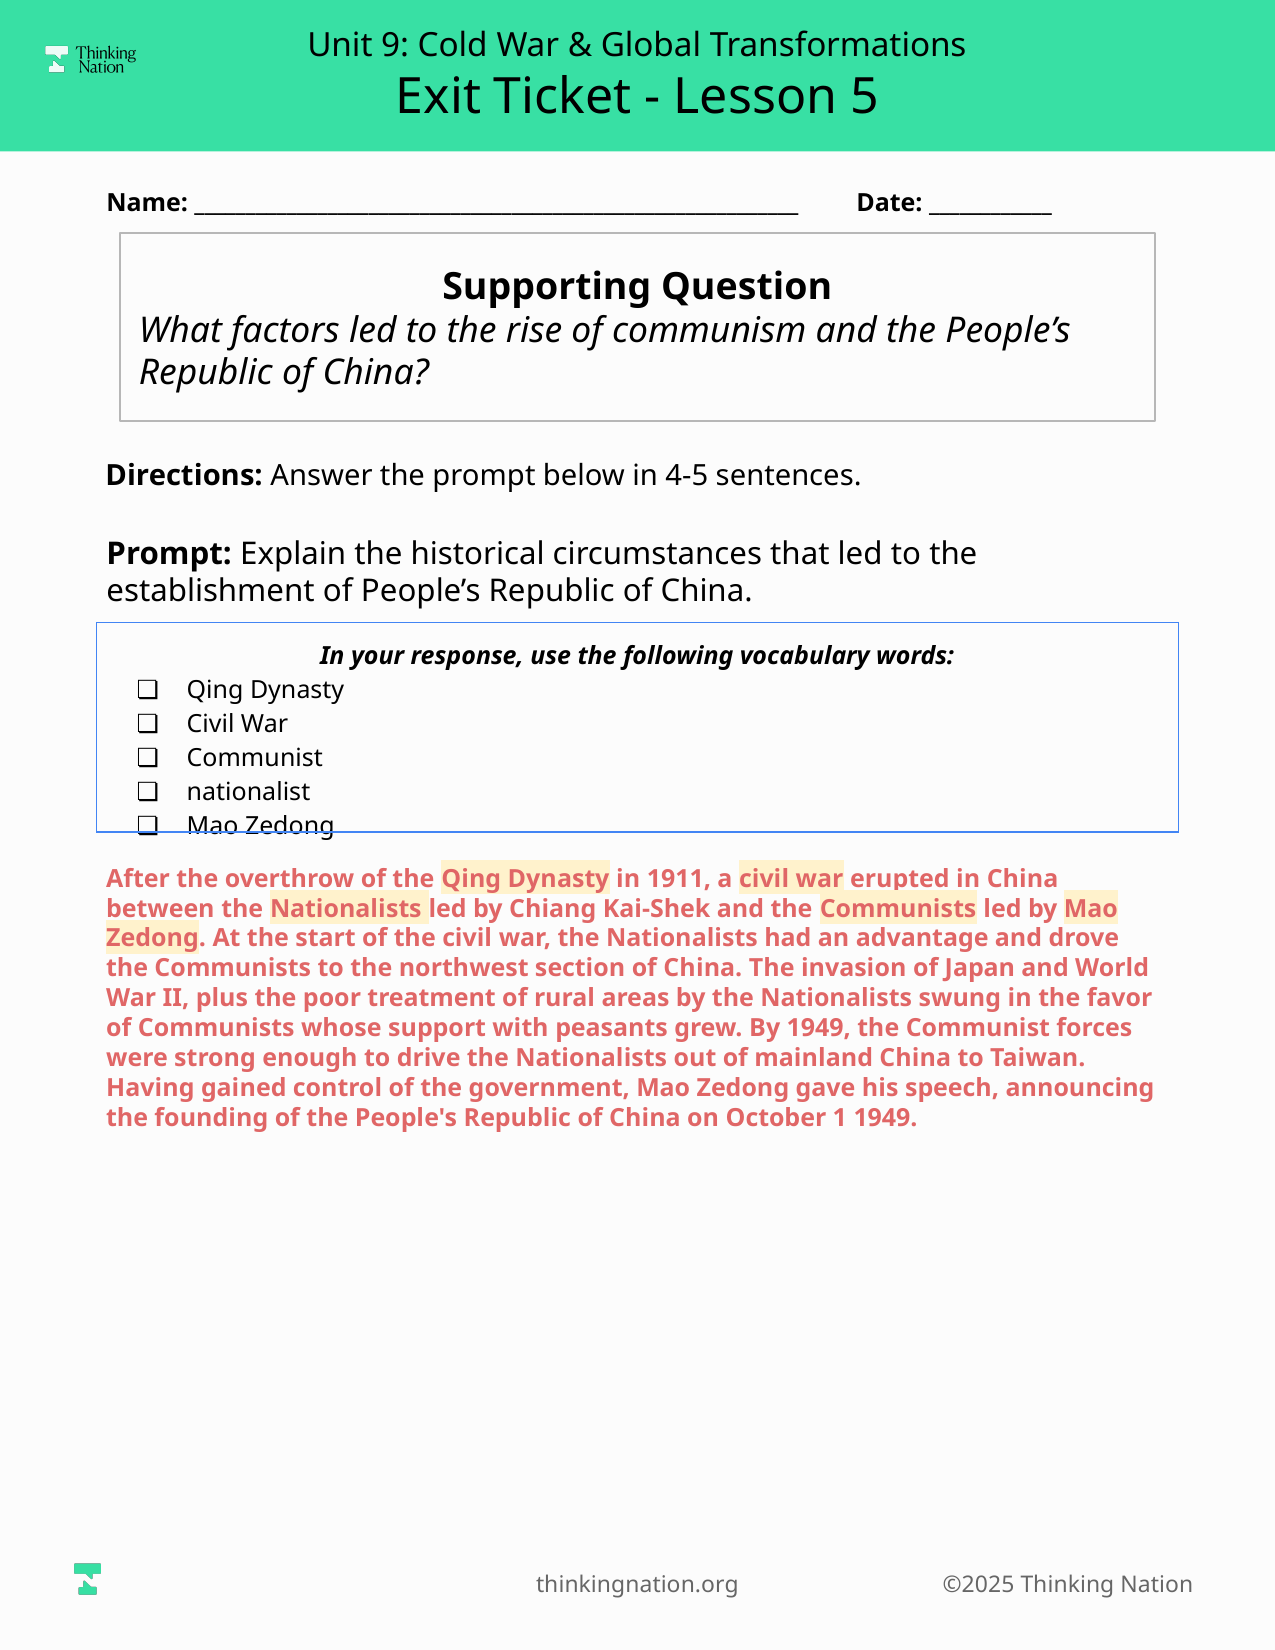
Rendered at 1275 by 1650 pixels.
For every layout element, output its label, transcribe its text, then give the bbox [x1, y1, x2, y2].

text_box Unit 9: Cold War & Global Transformations Exit Ticket - Lesson 5 [0, 0, 1275, 152]
text_box Supporting Question What factors led to the rise of communism and the People’s Republic of China? [119, 232, 1156, 422]
text_box Name: ___________________________________________________________ Date: ____________ [91, 170, 1214, 214]
text_box After the overthrow of the Qing Dynasty in 1911, a civil war erupted in China between the Nationalists led by Chiang Kai-Shek and the Communists led by Mao Zedong. At the start of the civil war, the Nationalists had an advantage and drove the Communists to the northwest section of China. The invasion of Japan and World War II, plus the poor treatment of rural areas by the Nationalists swung in the favor of Communists whose support with peasants grew. By 1949, the Communist forces were strong enough to drive the Nationalists out of mainland China to Taiwan. Having gained control of the government, Mao Zedong gave his speech, announcing the founding of the People's Republic of China on October 1 1949. [91, 847, 1184, 1558]
text_box Prompt: Explain the historical circumstances that led to the establishment of People’s Republic of China. [91, 518, 1173, 623]
text_box Directions: Answer the prompt below in 4-5 sentences. [90, 440, 1215, 506]
picture [65, 1557, 109, 1601]
table_header In your response, use the following vocabulary words: Qing Dynasty Civil War Communist nationalist Mao Zedong [97, 623, 1178, 831]
picture [35, 37, 140, 82]
text_box ©2025 Thinking Nation [907, 1553, 1210, 1605]
text_box thinkingnation.org [486, 1558, 789, 1605]
